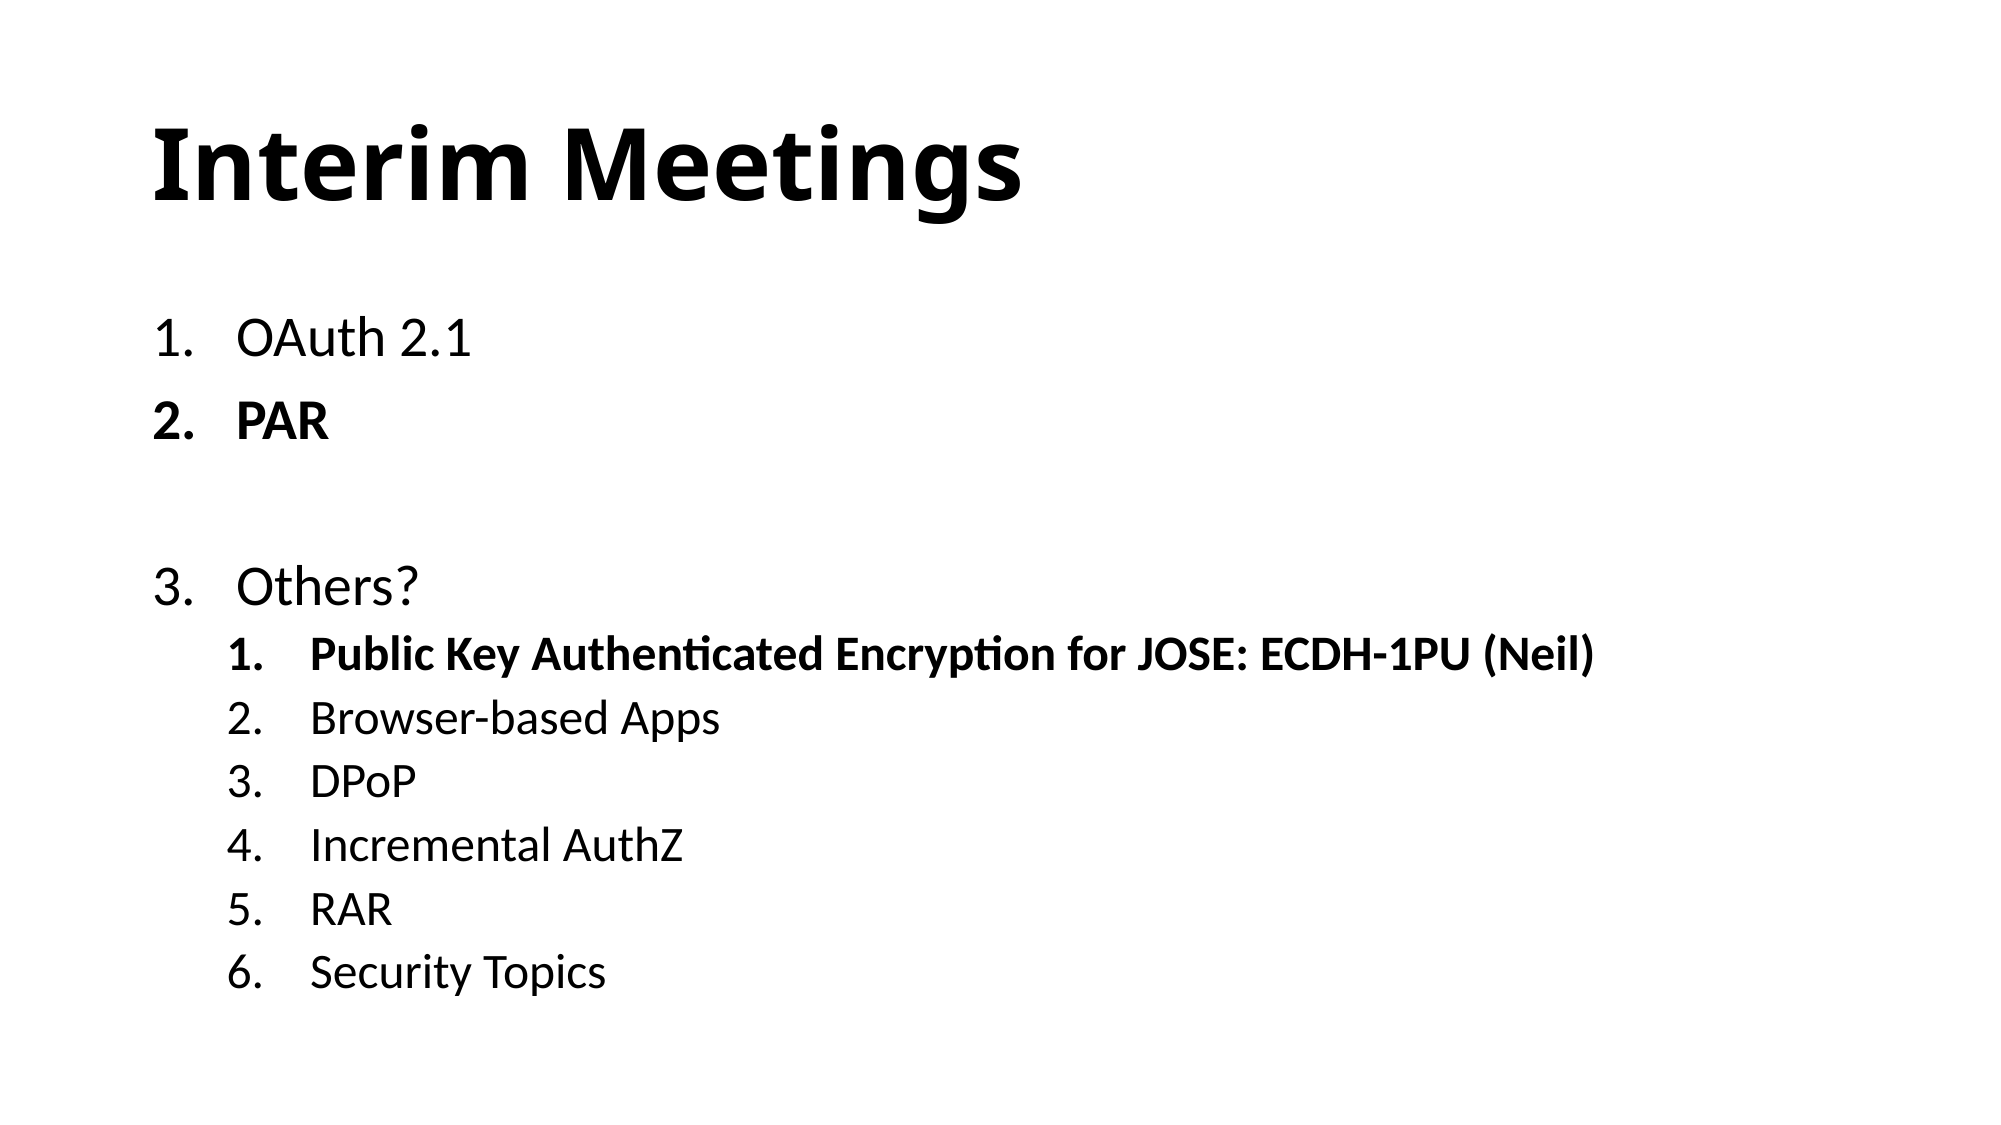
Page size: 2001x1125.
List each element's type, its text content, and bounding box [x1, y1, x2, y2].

list OAuth 2.1 PAR Others? Public Key Authenticated Encryption for JOSE: ECDH-1PU (Neil) Browser-based Apps DPoP Incremental AuthZ RAR Security Topics [137, 299, 1863, 1014]
title Interim Meetings [137, 59, 1863, 278]
